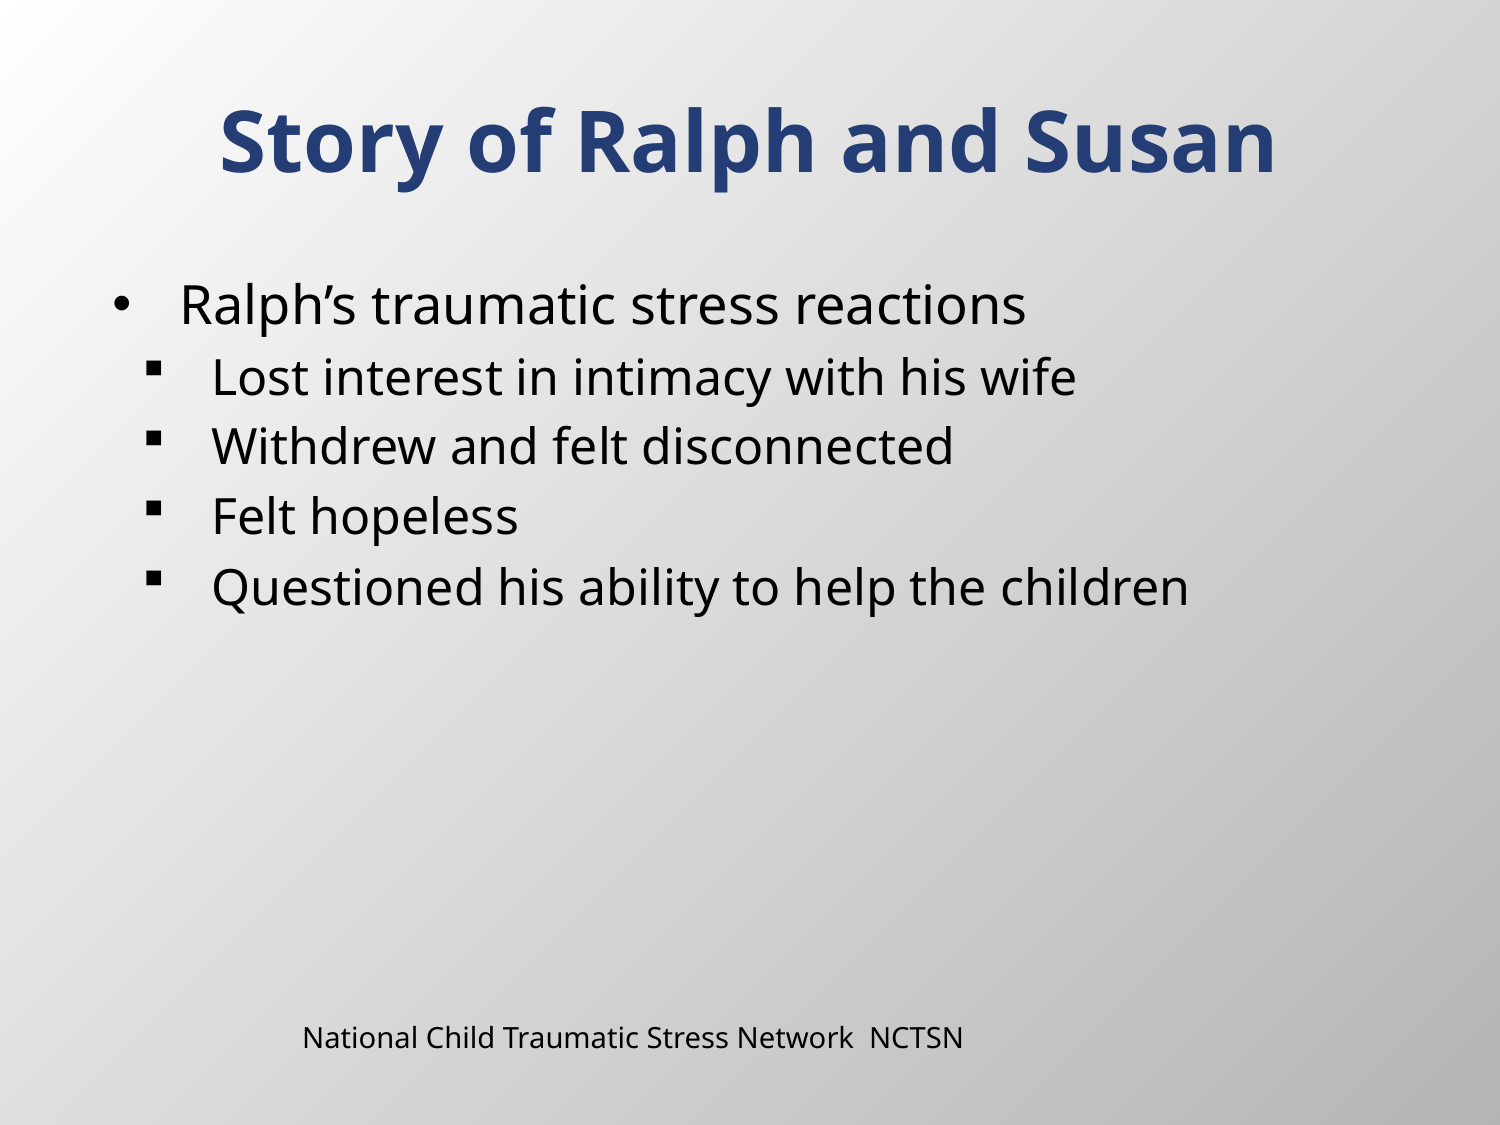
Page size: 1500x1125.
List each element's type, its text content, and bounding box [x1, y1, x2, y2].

title Story of Ralph and Susan [75, 45, 1425, 233]
text_box National Child Traumatic Stress Network NCTSN [287, 1012, 1113, 1063]
list Ralph’s traumatic stress reactions Lost interest in intimacy with his wife Withdrew and felt disconnected Felt hopeless Questioned his ability to help the children [75, 262, 1425, 1035]
